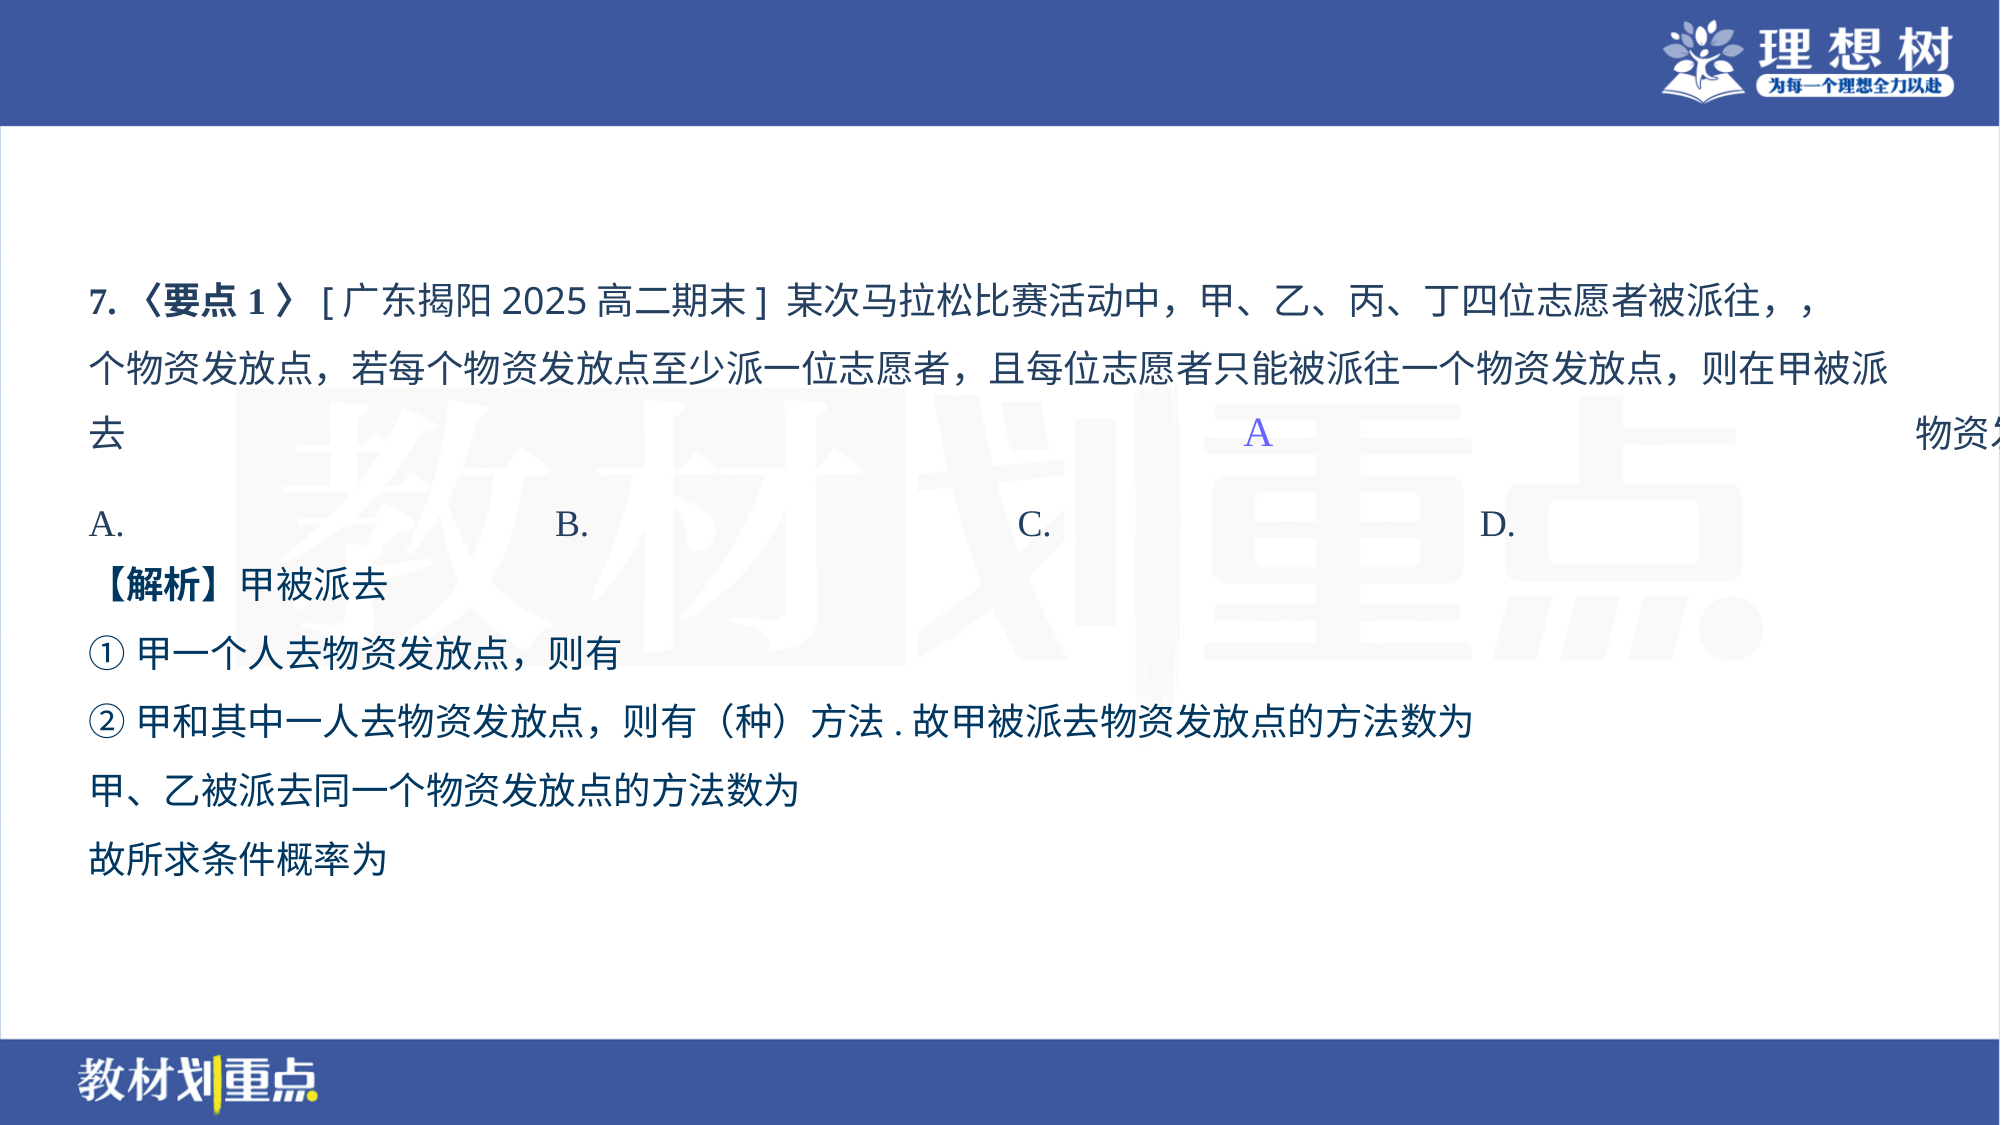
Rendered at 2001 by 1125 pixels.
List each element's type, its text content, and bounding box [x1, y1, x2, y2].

picture [0, 0, 2000, 1125]
text_box A [1228, 402, 1289, 453]
